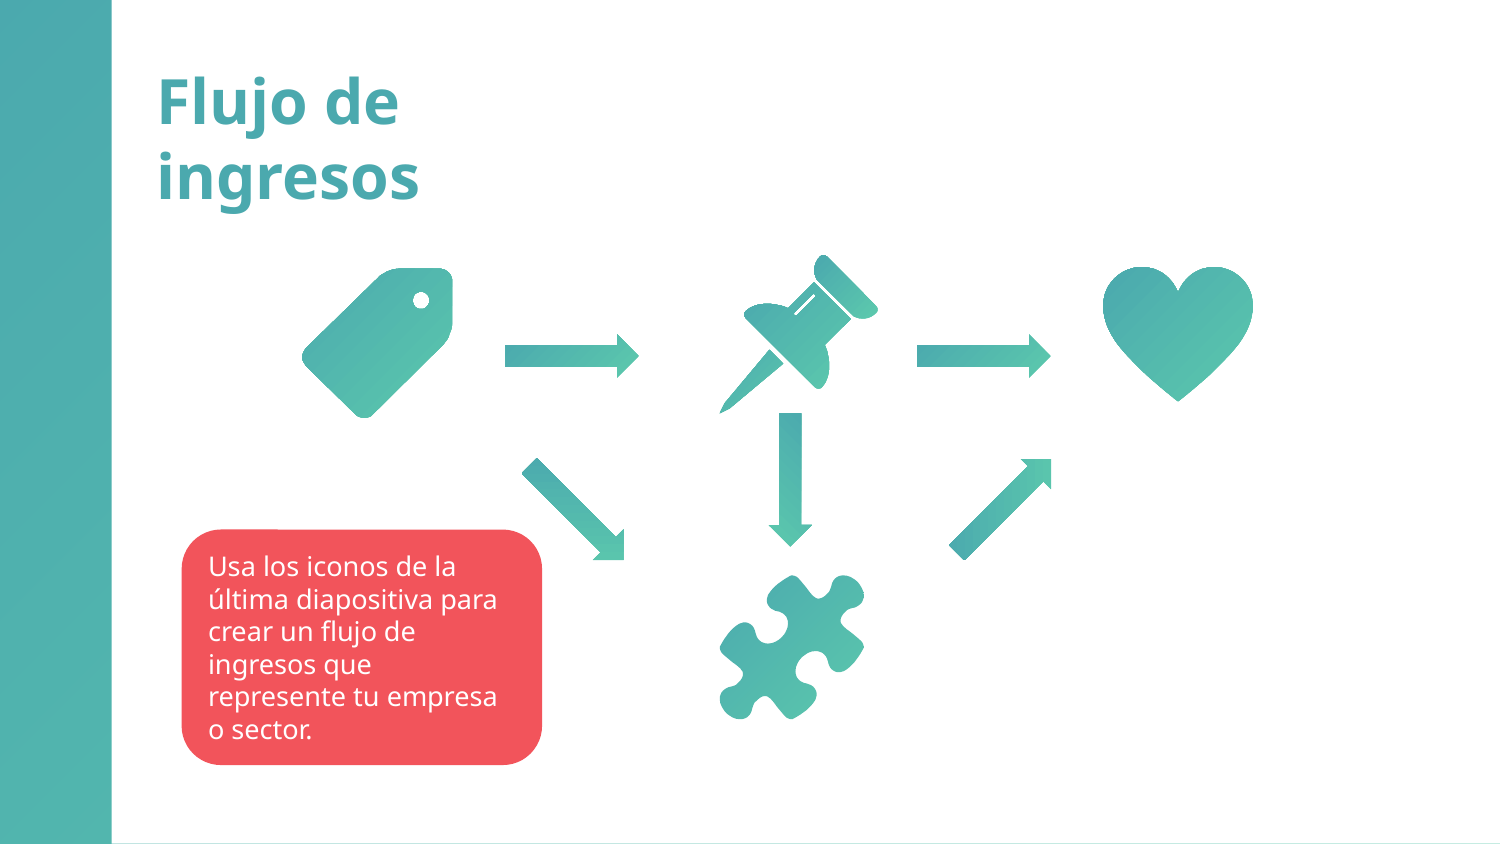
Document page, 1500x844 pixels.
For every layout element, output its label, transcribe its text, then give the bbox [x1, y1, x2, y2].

text_box [768, 421, 812, 547]
text_box Usa los iconos de la última diapositiva para crear un flujo de ingresos que represente tu empresa o sector. [181, 529, 543, 766]
text_box [719, 575, 864, 720]
text_box [1103, 267, 1253, 402]
text_box Flujo de ingresos [141, 47, 607, 147]
text_box [917, 334, 1051, 378]
text_box [521, 458, 624, 561]
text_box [719, 255, 878, 414]
text_box [505, 334, 639, 378]
text_box [949, 458, 1052, 561]
text_box [302, 268, 453, 418]
